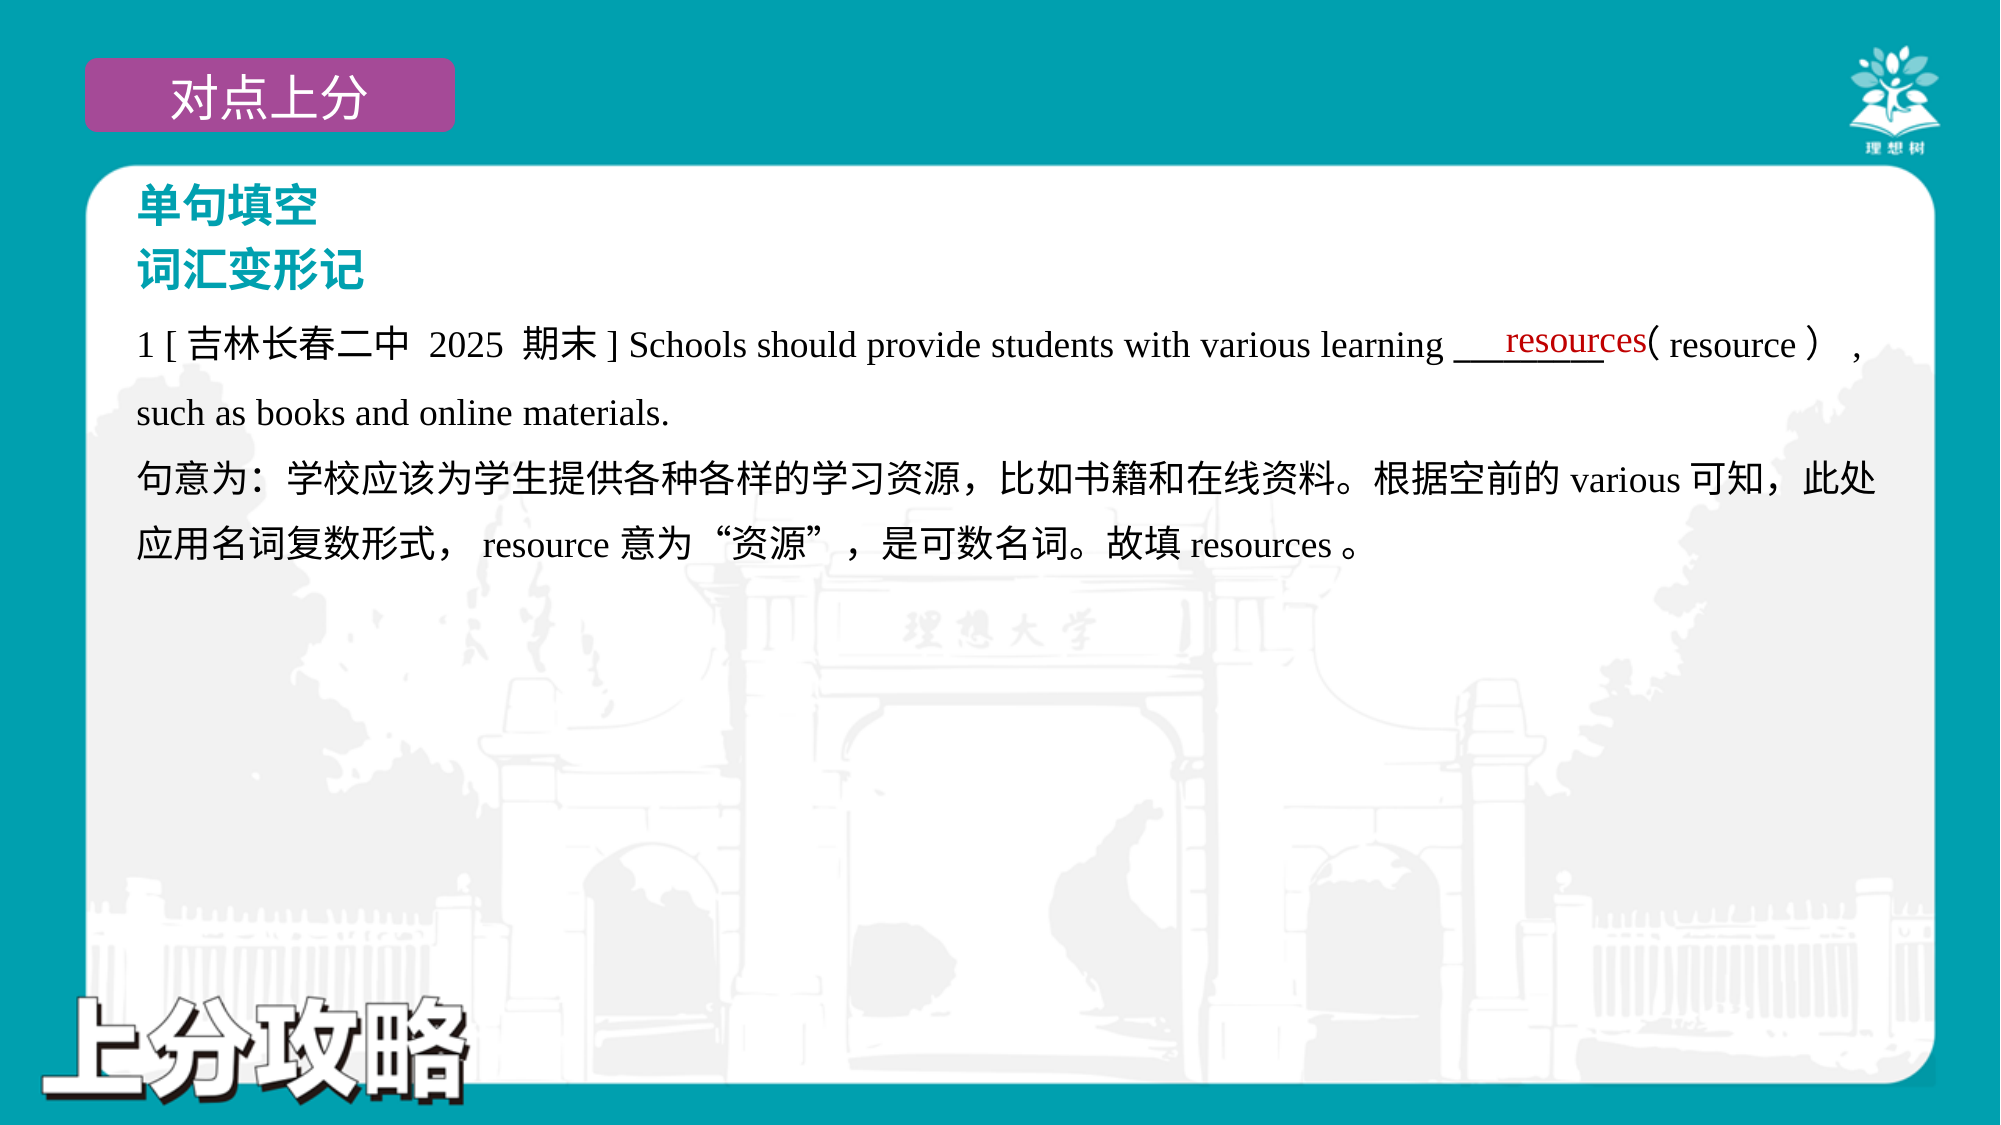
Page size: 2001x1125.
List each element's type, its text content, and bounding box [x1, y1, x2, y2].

text_box 单句填空 [136, 176, 1865, 232]
text_box 词汇变形记 [136, 240, 1865, 295]
text_box 句意为：学校应该为学生提供各种各样的学习资源，比如书籍和在线资料。根据空前的various可知，此处 应用名词复数形式，resource意为“资源”，是可数名词。故填resources。 [136, 431, 1865, 559]
text_box 1 [吉林长春二中 2025 期末] Schools should provide students with various learning _________ （resource）, such as books and online materials. [136, 295, 1865, 423]
picture [0, 0, 2000, 1125]
text_box resources [1492, 290, 1662, 353]
